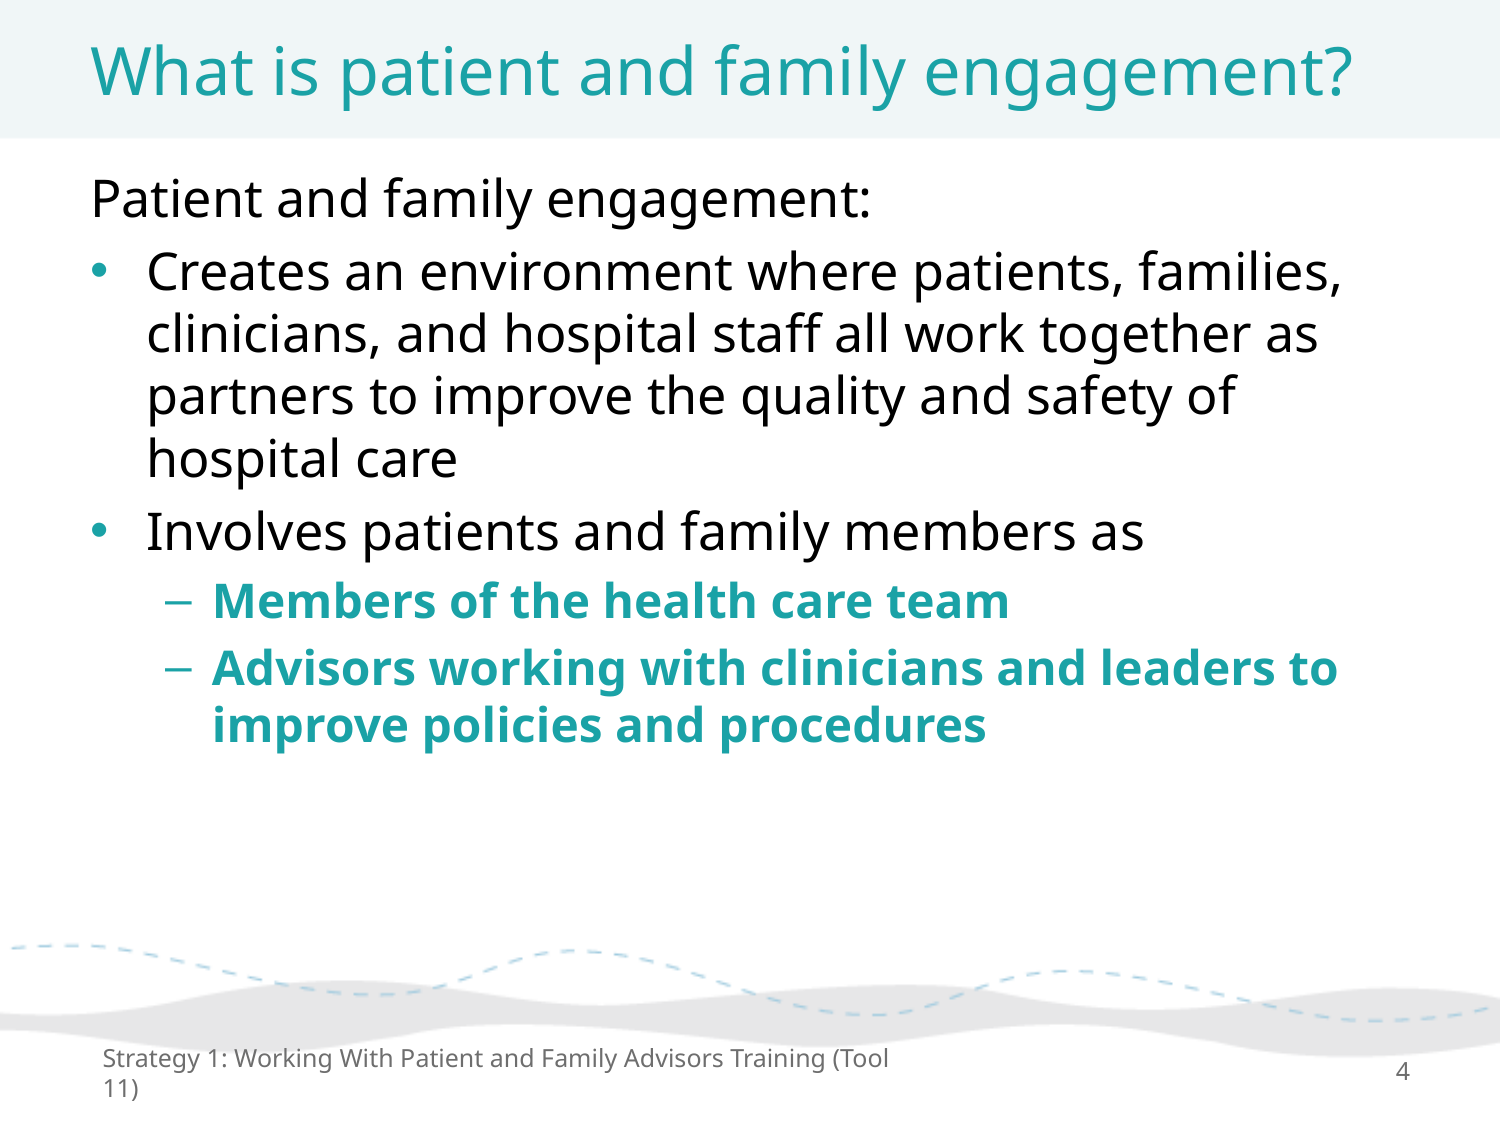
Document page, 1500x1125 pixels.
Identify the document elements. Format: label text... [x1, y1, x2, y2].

title What is patient and family engagement? [75, 0, 1425, 138]
list Patient and family engagement: Creates an environment where patients, families, clinicians, and hospital staff all work together as partners to improve the quality and safety of hospital care Involves patients and family members as Members of the health care team Advisors working with clinicians and leaders to improve policies and procedures [75, 157, 1425, 900]
picture [0, 0, 1500, 1125]
slide_number 4 [1074, 1042, 1425, 1103]
footer Strategy 1: Working With Patient and Family Advisors Training (Tool 11) [87, 1042, 925, 1103]
